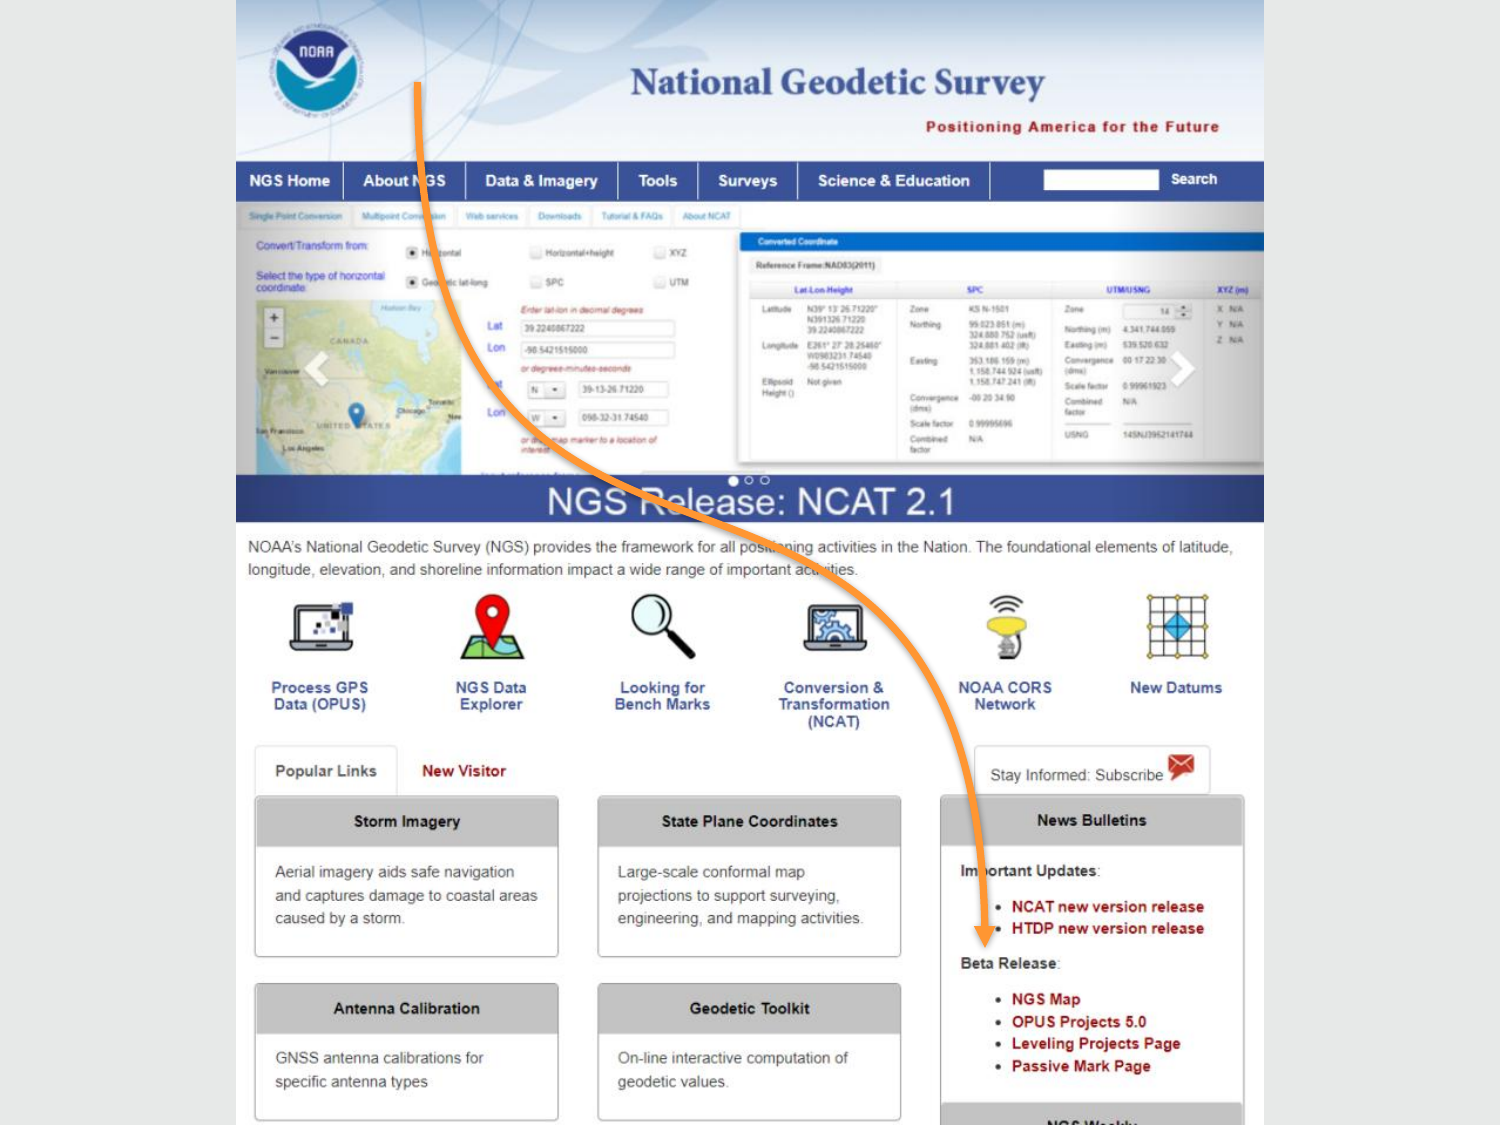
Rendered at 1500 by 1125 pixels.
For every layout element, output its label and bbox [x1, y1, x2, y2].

picture [236, 0, 1264, 1125]
text_box [267, 230, 1135, 799]
